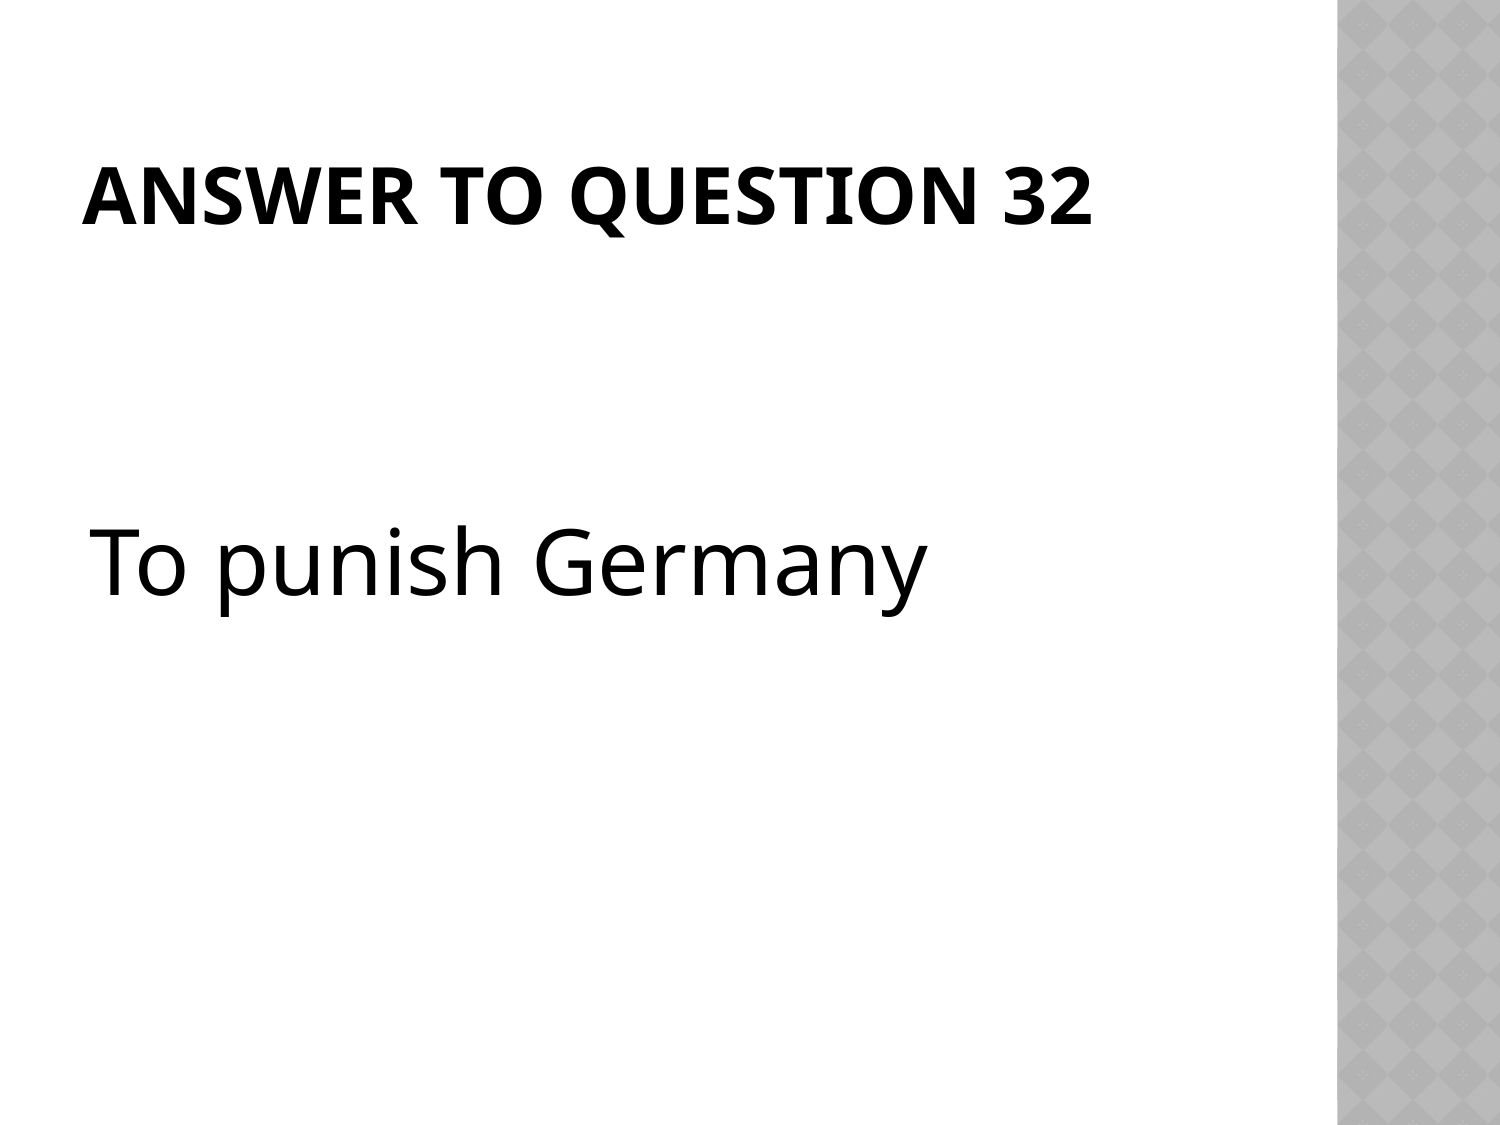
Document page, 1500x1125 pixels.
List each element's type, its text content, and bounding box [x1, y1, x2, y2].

title Answer to question 32 [75, 52, 1263, 240]
list To punish Germany [75, 264, 1263, 1059]
